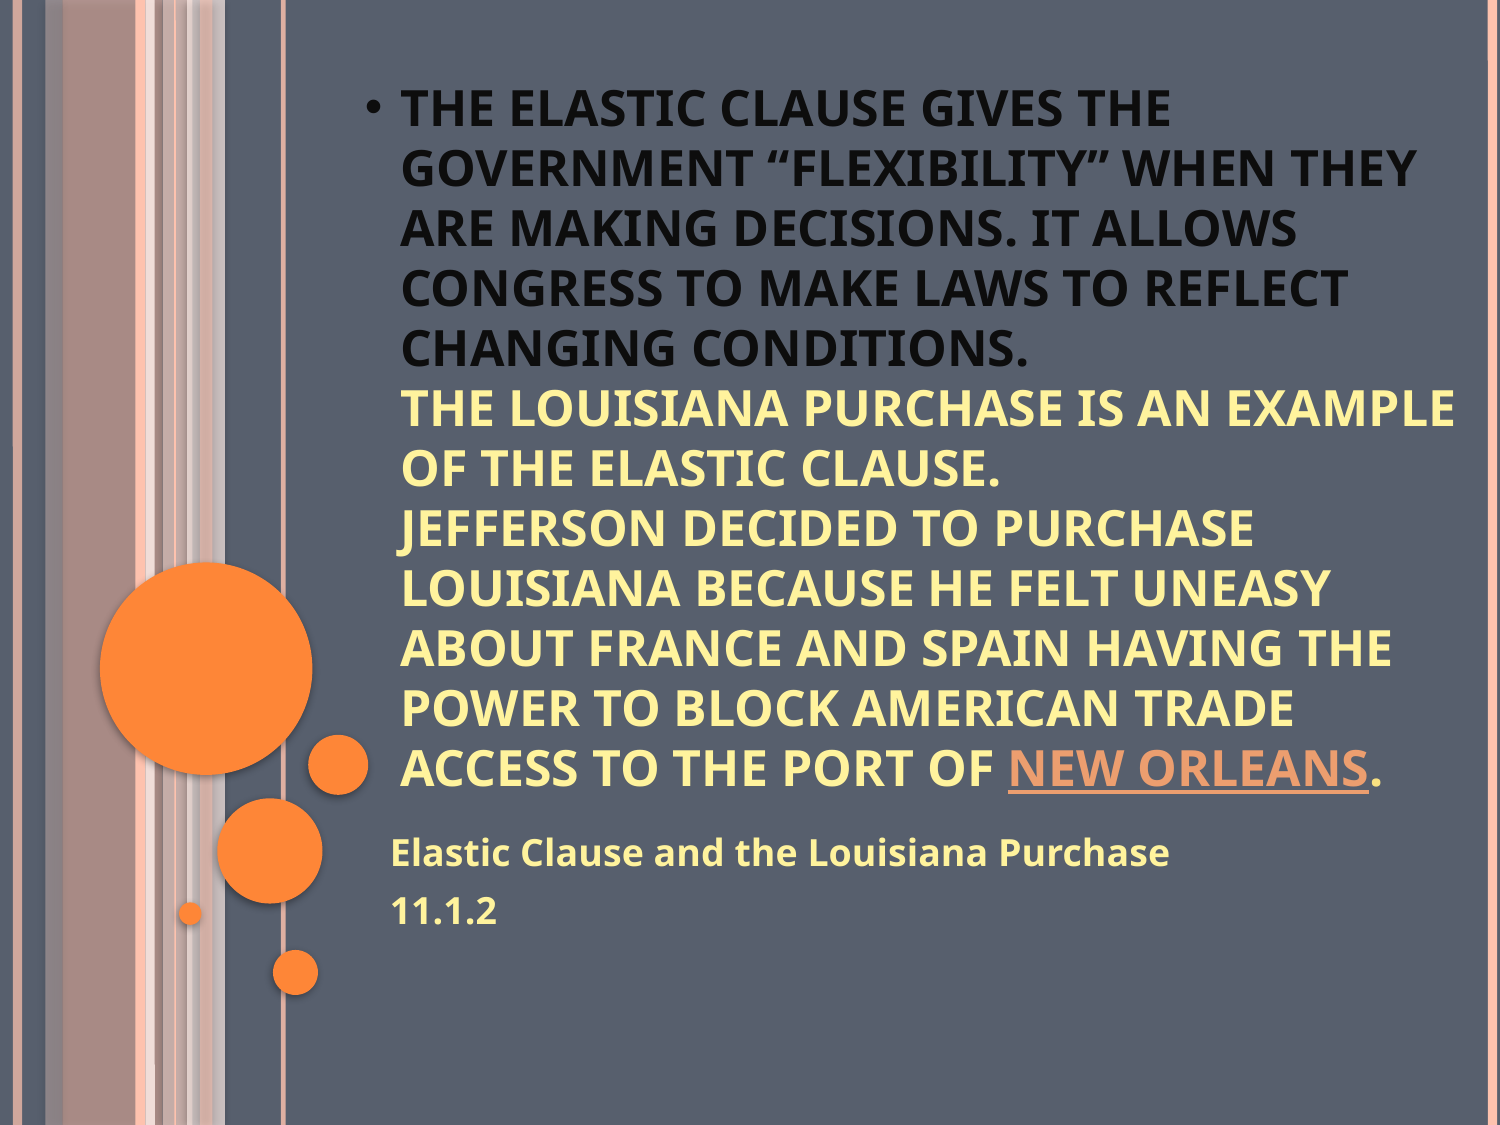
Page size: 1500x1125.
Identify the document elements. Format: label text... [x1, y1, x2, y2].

title The elastic clause gives the government “flexibility” when they are making decisions. It allows congress to make laws to reflect changing conditions. The Louisiana Purchase is an example of the elastic clause. Jefferson decided to purchase Louisiana because he felt uneasy about France and Spain having the power to block American trade access to the port of New Orleans. [350, 0, 1500, 812]
list Elastic Clause and the Louisiana Purchase 11.1.2 [375, 821, 1388, 1047]
